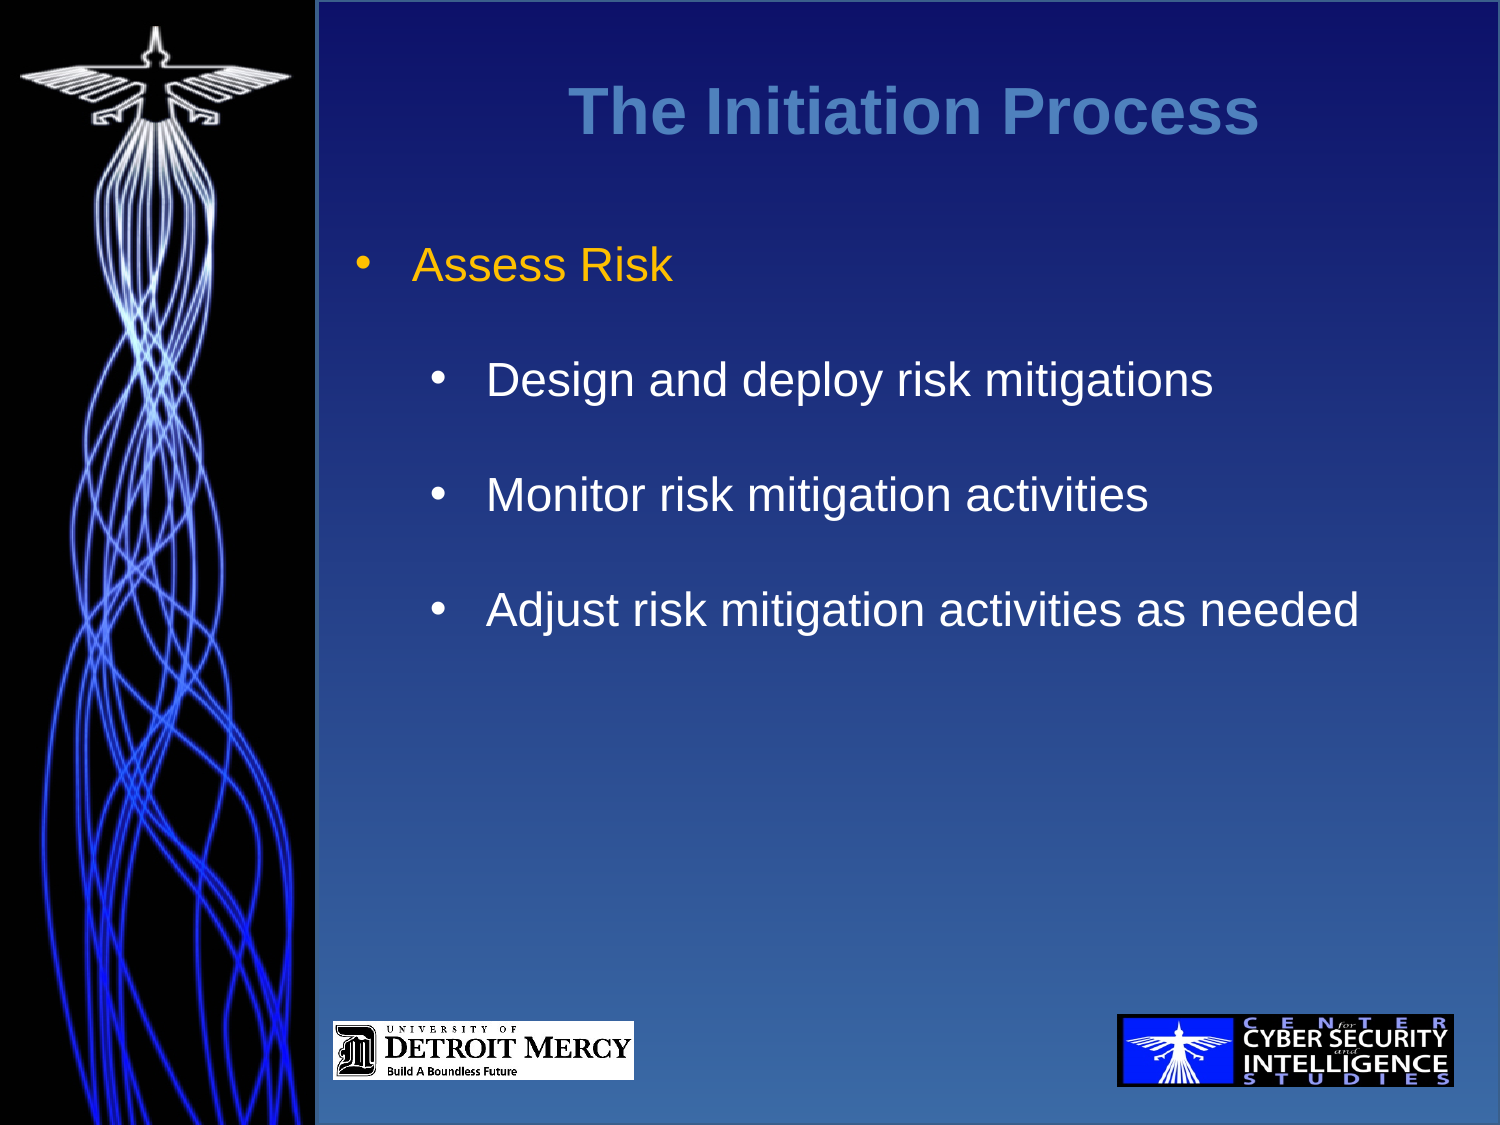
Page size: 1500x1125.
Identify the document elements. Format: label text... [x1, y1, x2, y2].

picture [332, 1021, 634, 1080]
text_box The Initiation Process [367, 59, 1463, 157]
text_box [317, 0, 1500, 1125]
text_box Assess Risk Design and deploy risk mitigations Monitor risk mitigation activities Adjust risk mitigation activities as needed [338, 224, 1463, 938]
picture [1117, 1013, 1455, 1087]
picture [0, 0, 316, 1125]
